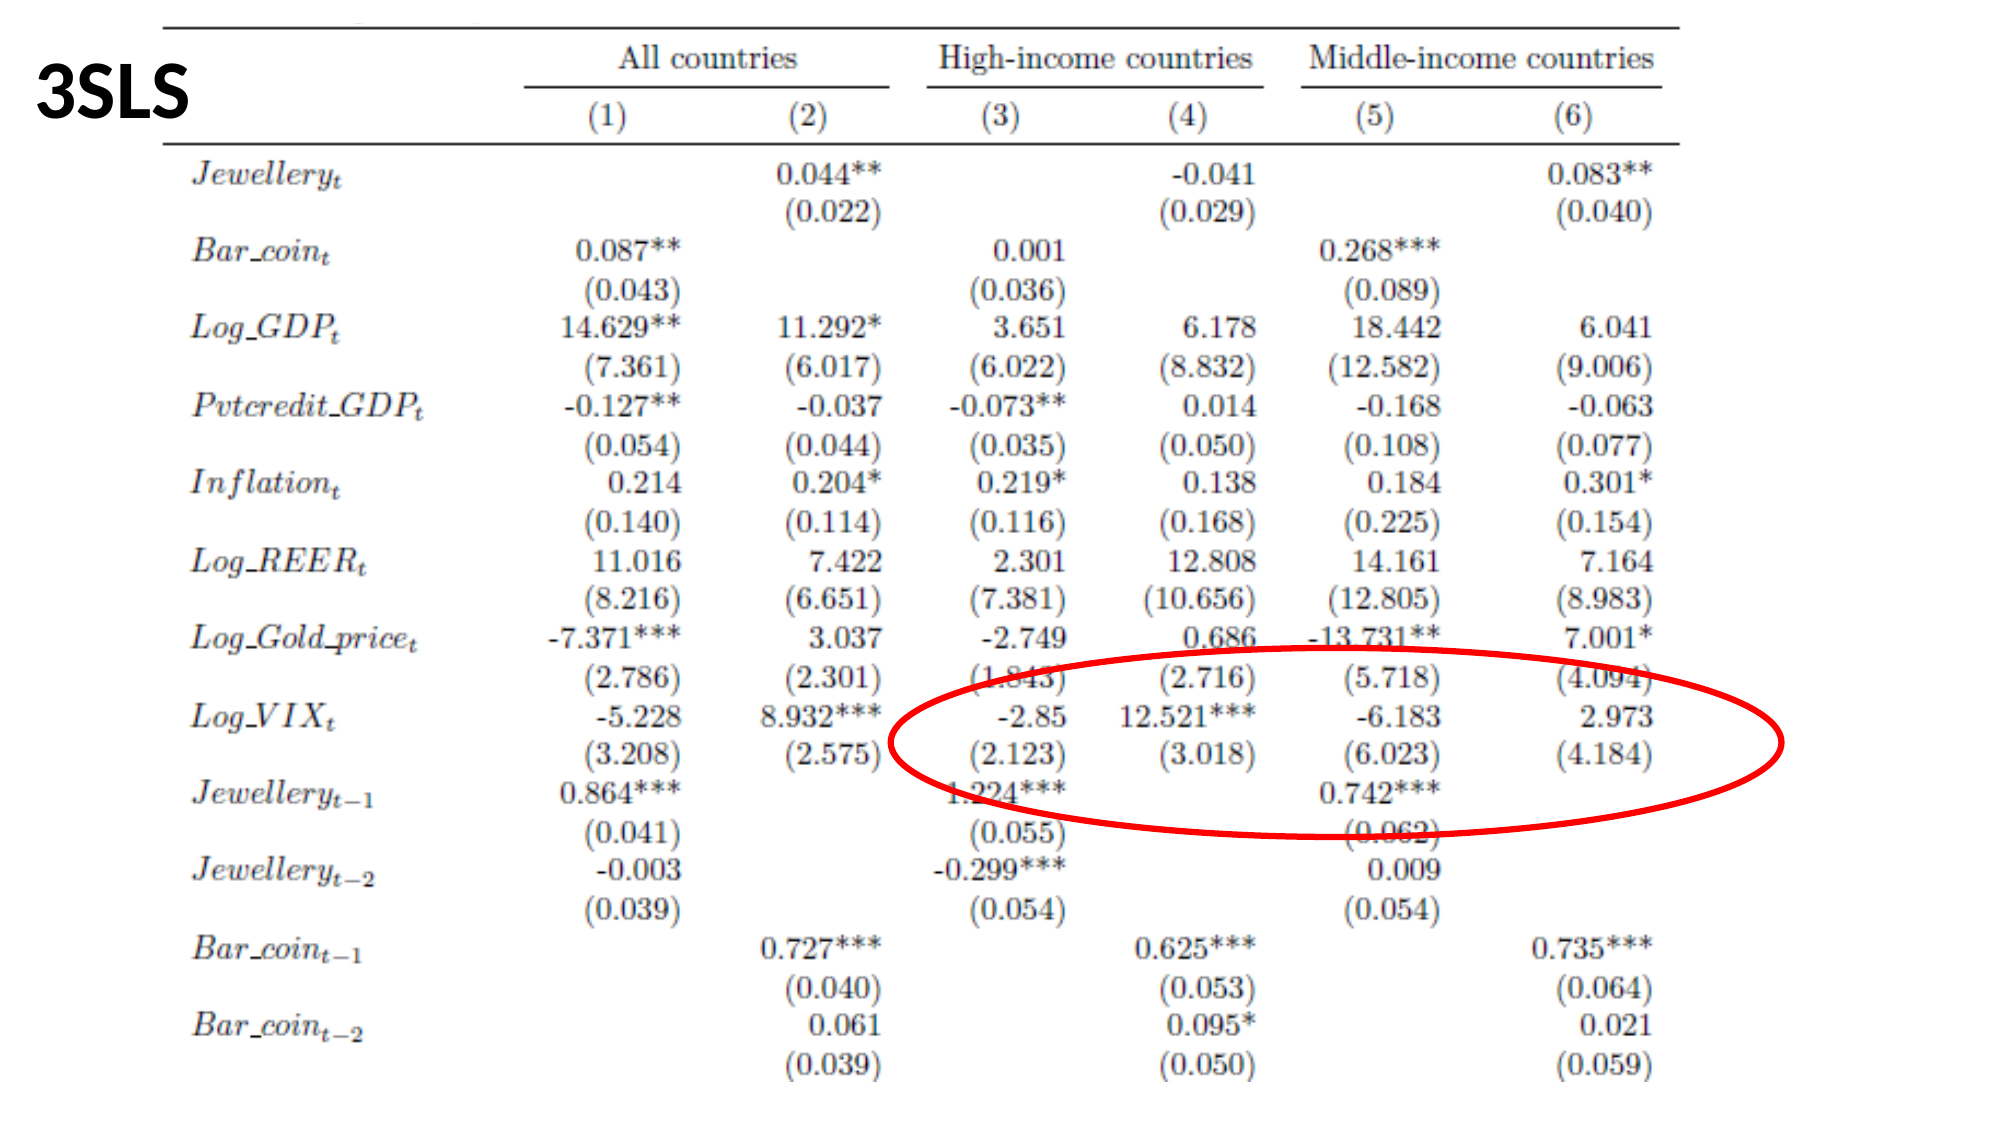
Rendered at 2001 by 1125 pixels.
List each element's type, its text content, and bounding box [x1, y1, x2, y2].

text_box [1700, 686, 1783, 799]
text_box 3SLS [19, 28, 159, 143]
picture [159, 23, 1700, 1082]
